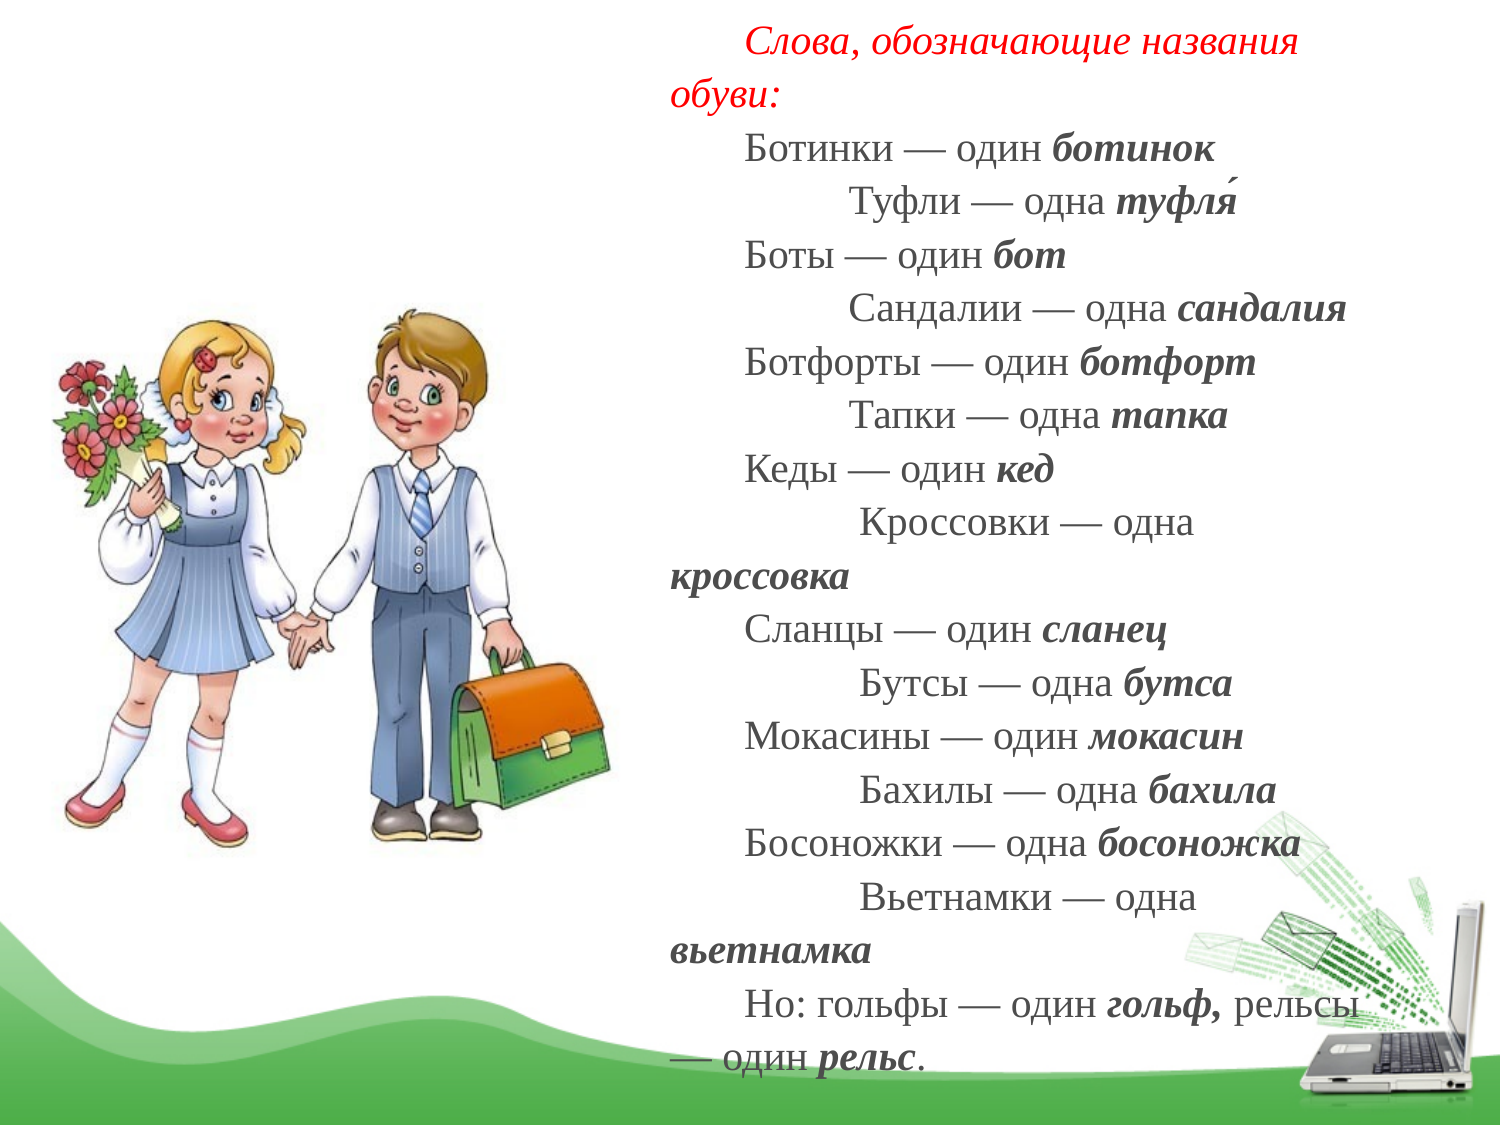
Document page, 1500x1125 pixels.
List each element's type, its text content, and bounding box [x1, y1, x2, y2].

text_box Слова, обозначающие названия обуви: Ботинки — один ботинок Туфли — одна туфля́ Боты — один бот Сандалии — одна сандалия Ботфорты — один ботфорт Тапки — одна тапка Кеды — один кед Кроссовки — одна кроссовка Сланцы — один сланец Бутсы — одна бутса Мокасины — один мокасин Бахилы — одна бахила Босоножки — одна босоножка Вьетнамки — одна вьетнамка Но: гольфы — один гольф, рельсы — один рельс. [655, 1, 1388, 1087]
picture [0, 0, 1500, 1125]
